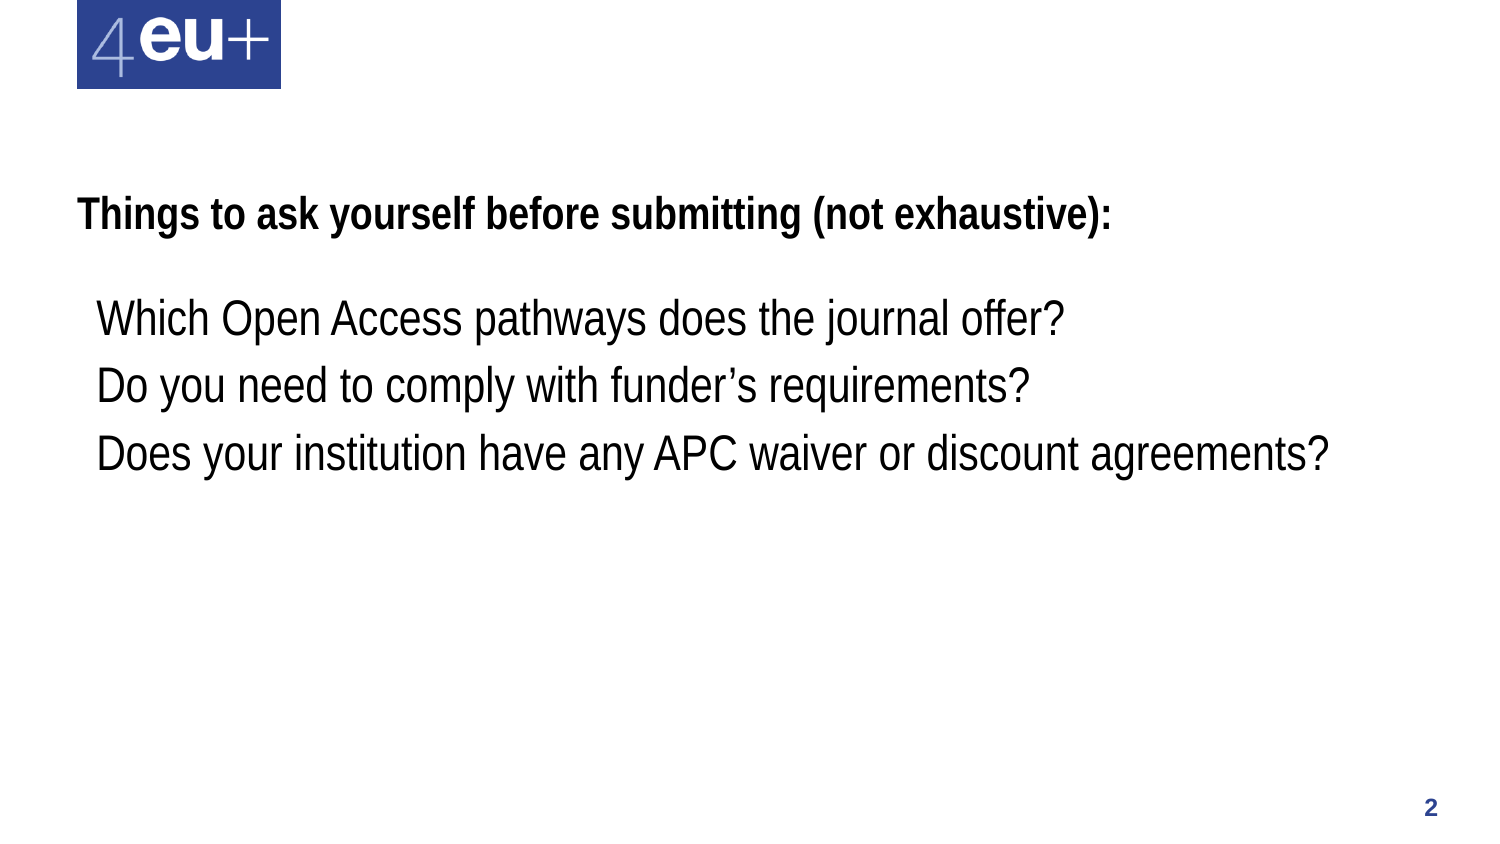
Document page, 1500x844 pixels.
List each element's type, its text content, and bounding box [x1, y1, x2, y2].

title Things to ask yourself before submitting (not exhaustive): [62, 176, 1439, 277]
picture [77, 0, 281, 89]
list Which Open Access pathways does the journal offer? Do you need to comply with funder’s requirements? Does your institution have any APC waiver or discount agreements? [62, 277, 1439, 753]
slide_number 2 [1356, 784, 1439, 830]
